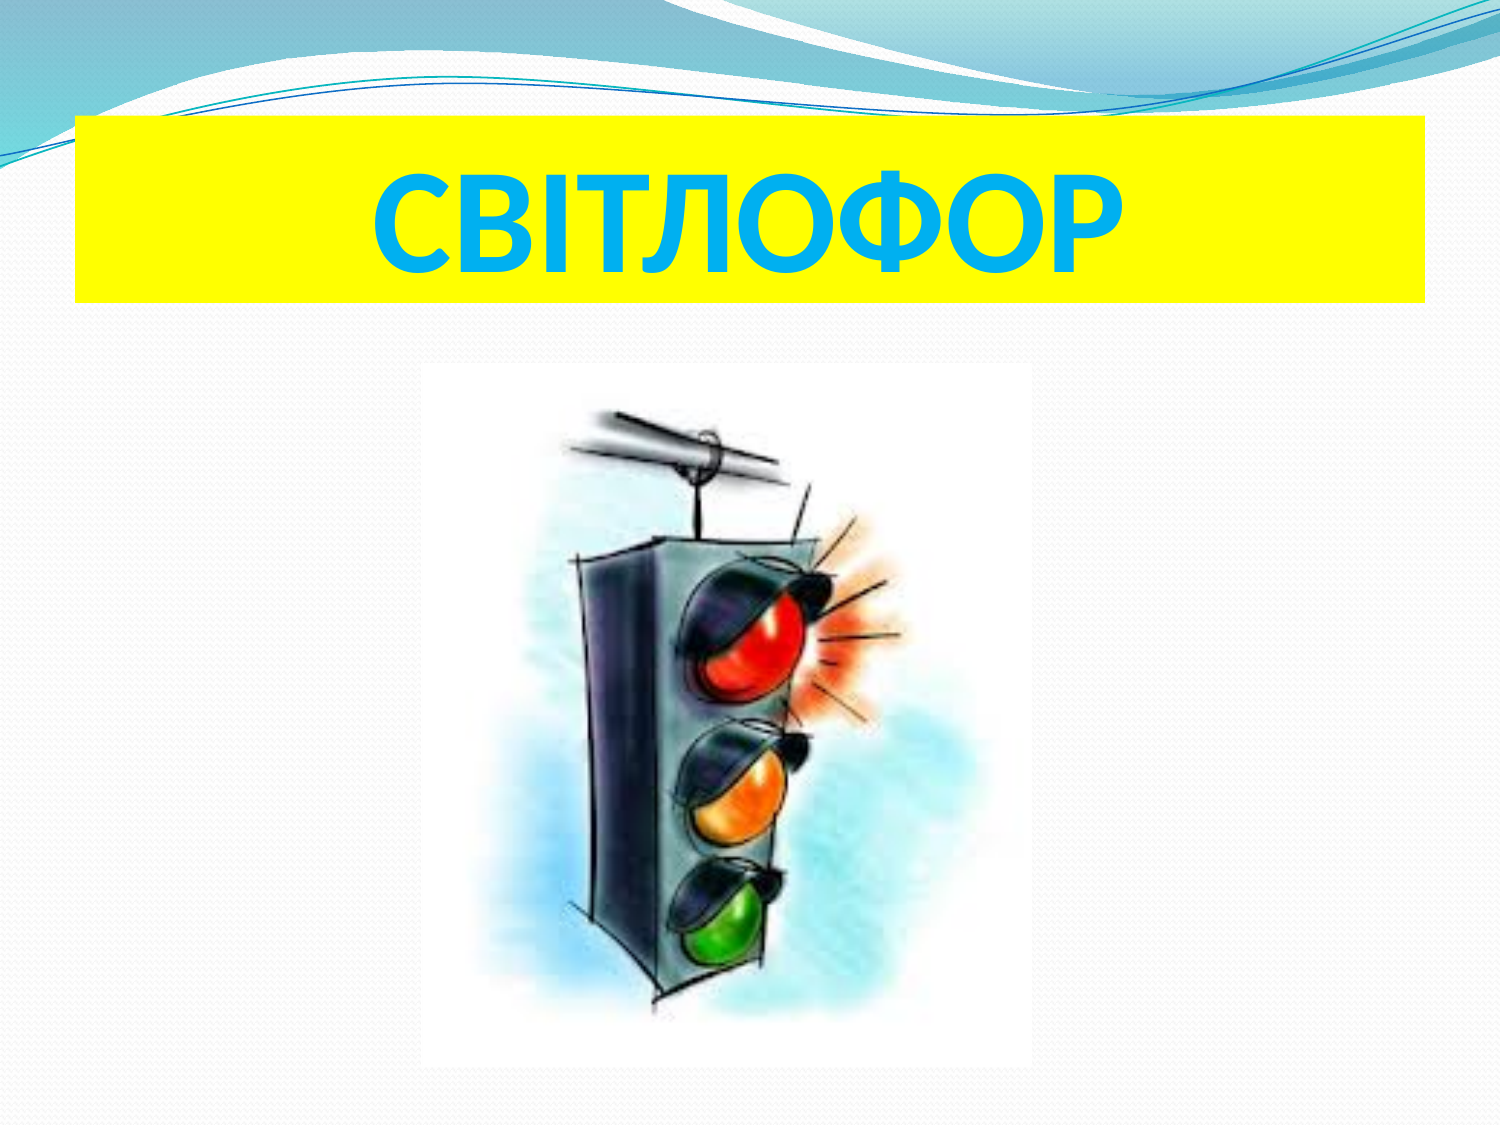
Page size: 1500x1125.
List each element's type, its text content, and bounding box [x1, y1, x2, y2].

title СВІТЛОФОР [75, 115, 1425, 303]
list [421, 362, 1032, 1067]
